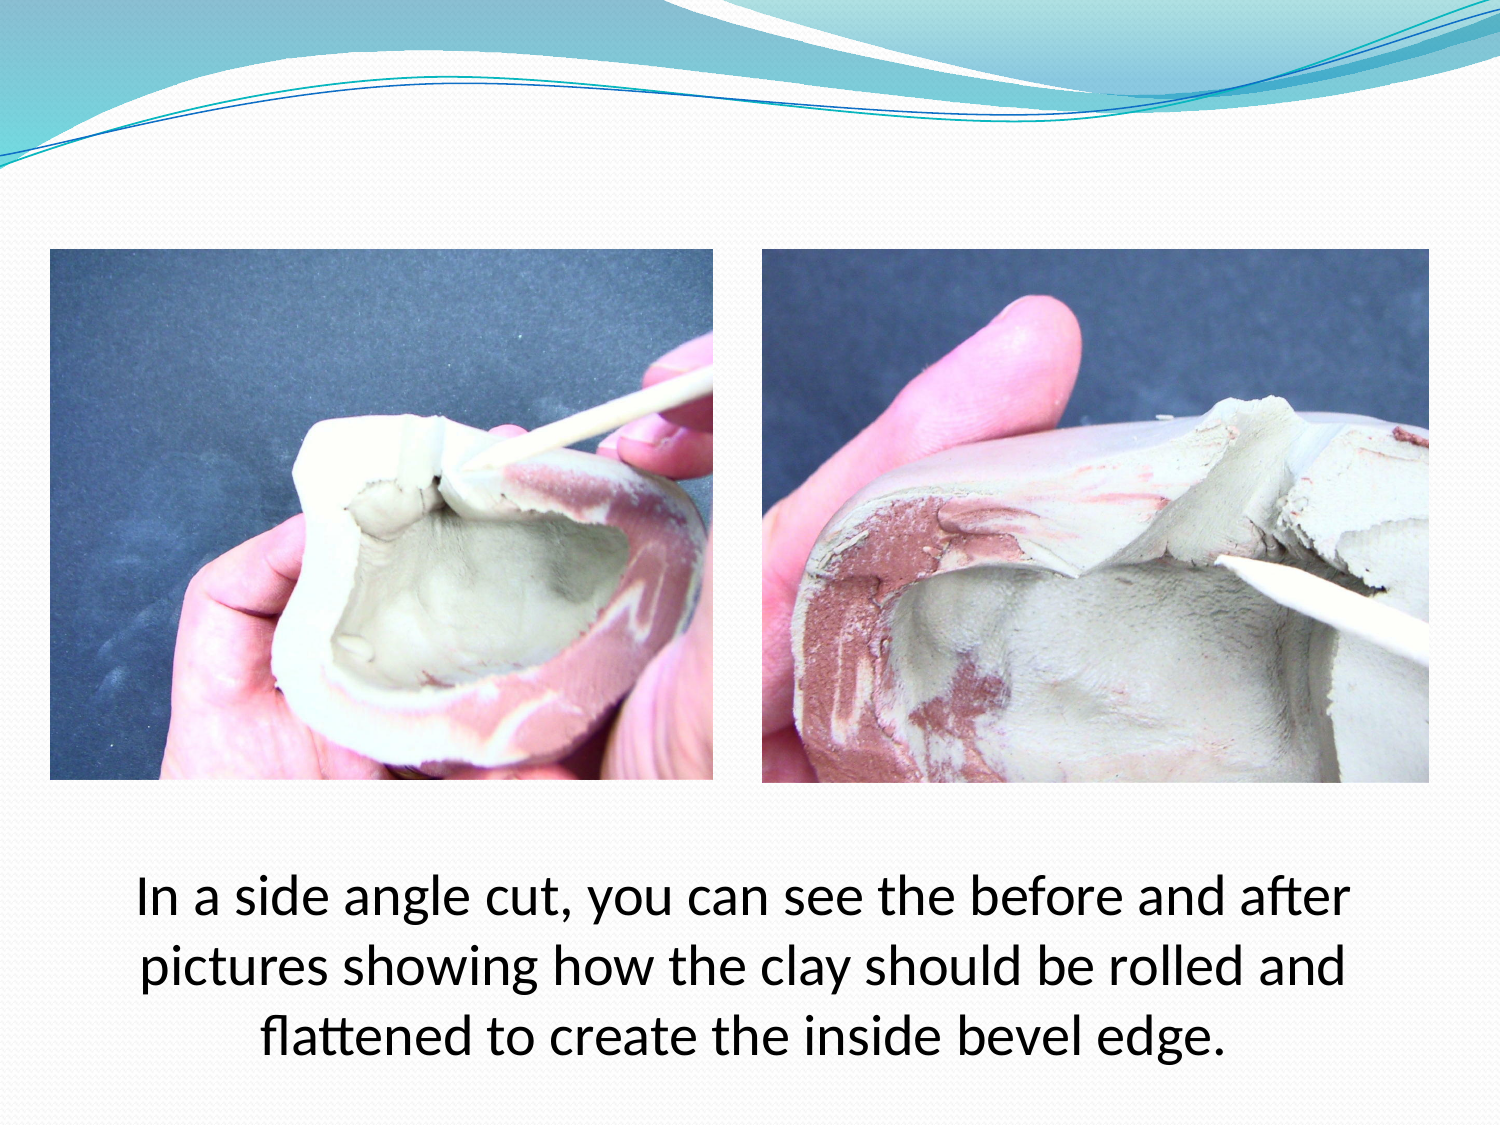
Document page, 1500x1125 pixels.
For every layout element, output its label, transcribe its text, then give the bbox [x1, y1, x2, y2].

picture [762, 249, 1429, 783]
picture [49, 249, 713, 781]
text_box In a side angle cut, you can see the before and after pictures showing how the clay should be rolled and flattened to create the inside bevel edge. [50, 849, 1438, 1075]
